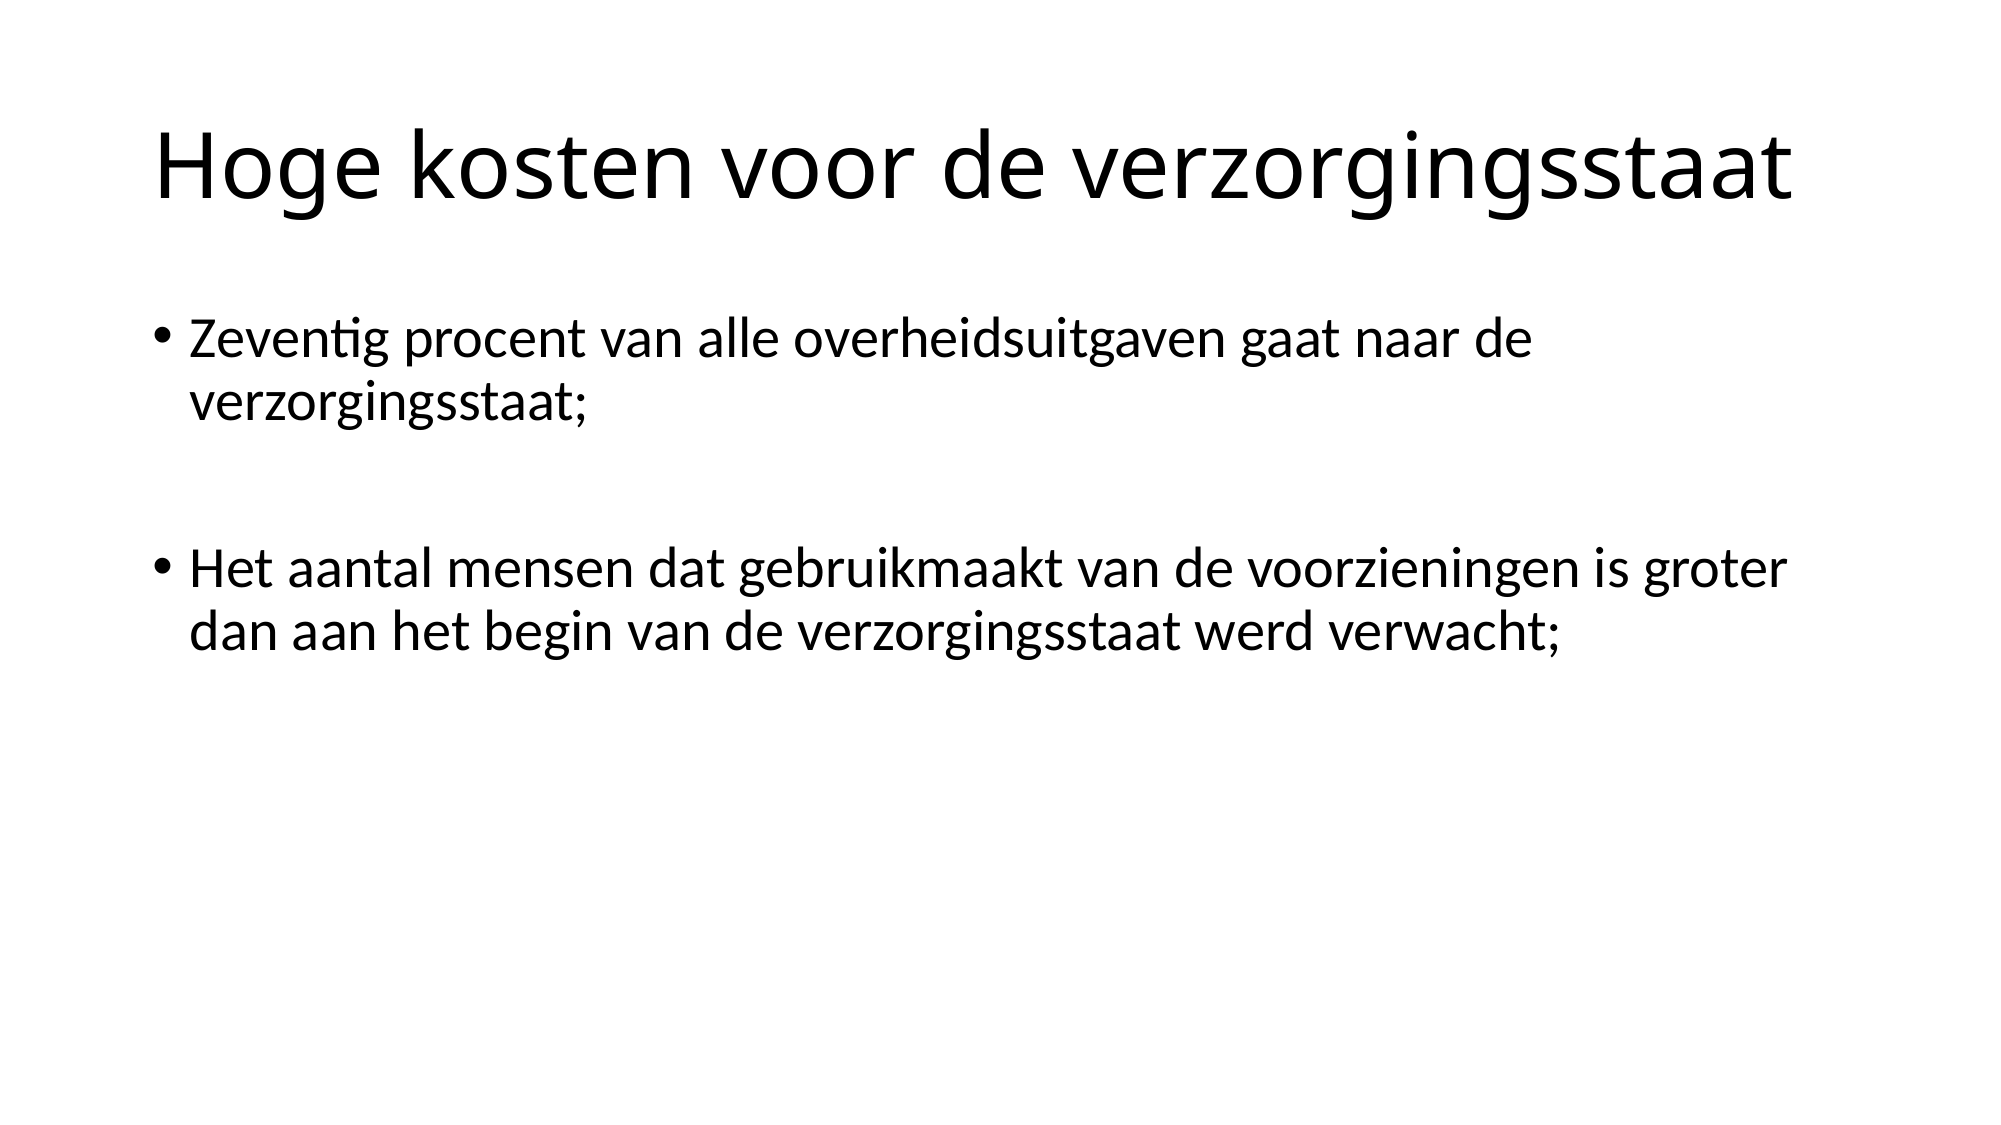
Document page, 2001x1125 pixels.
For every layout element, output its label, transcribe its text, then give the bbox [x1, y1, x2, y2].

title Hoge kosten voor de verzorgingsstaat [137, 59, 1863, 278]
list Zeventig procent van alle overheidsuitgaven gaat naar de verzorgingsstaat; Het aantal mensen dat gebruikmaakt van de voorzieningen is groter dan aan het begin van de verzorgingsstaat werd verwacht; [137, 299, 1863, 1014]
